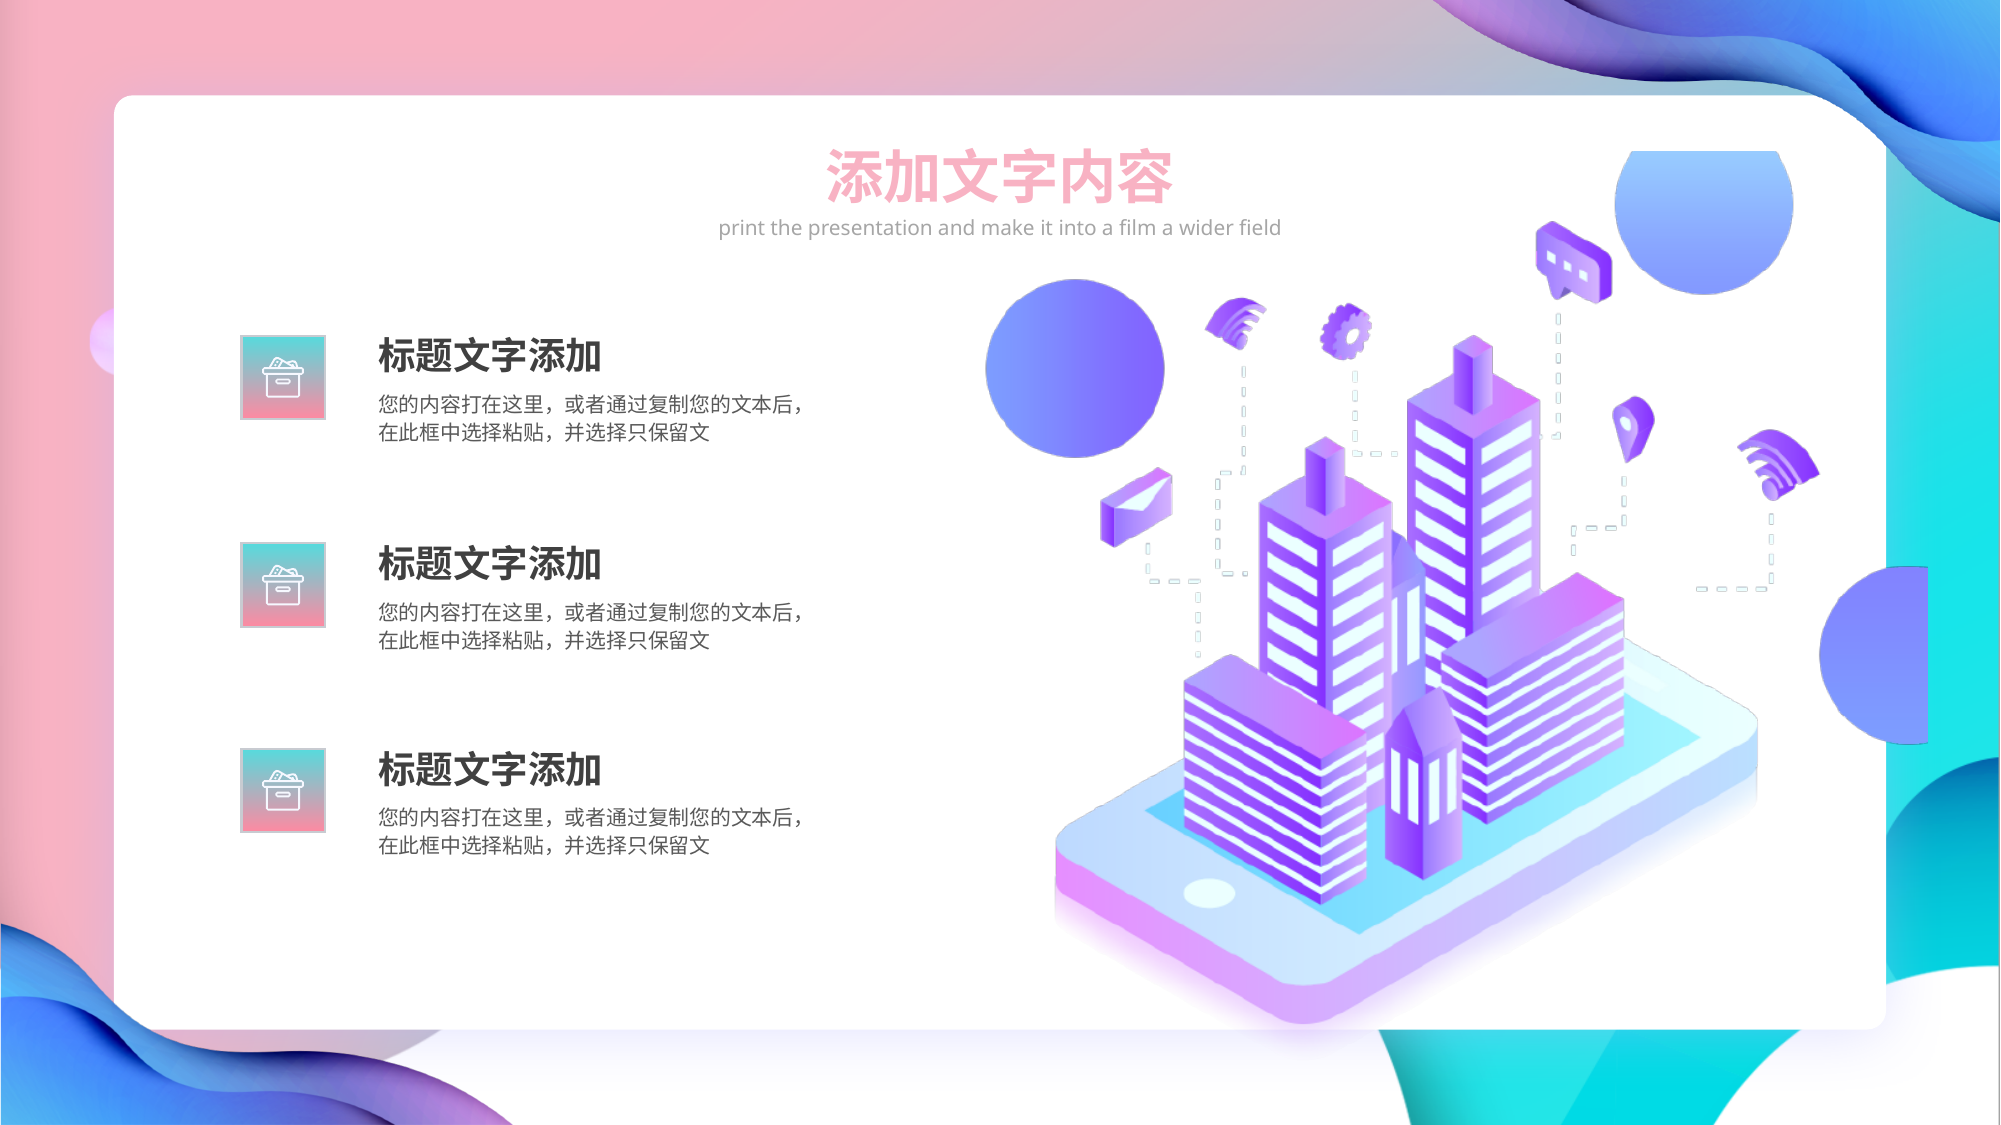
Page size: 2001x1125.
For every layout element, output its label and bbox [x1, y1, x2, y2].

picture [0, 0, 2000, 1125]
text_box [241, 738, 821, 867]
text_box [241, 532, 821, 661]
text_box [241, 325, 821, 454]
